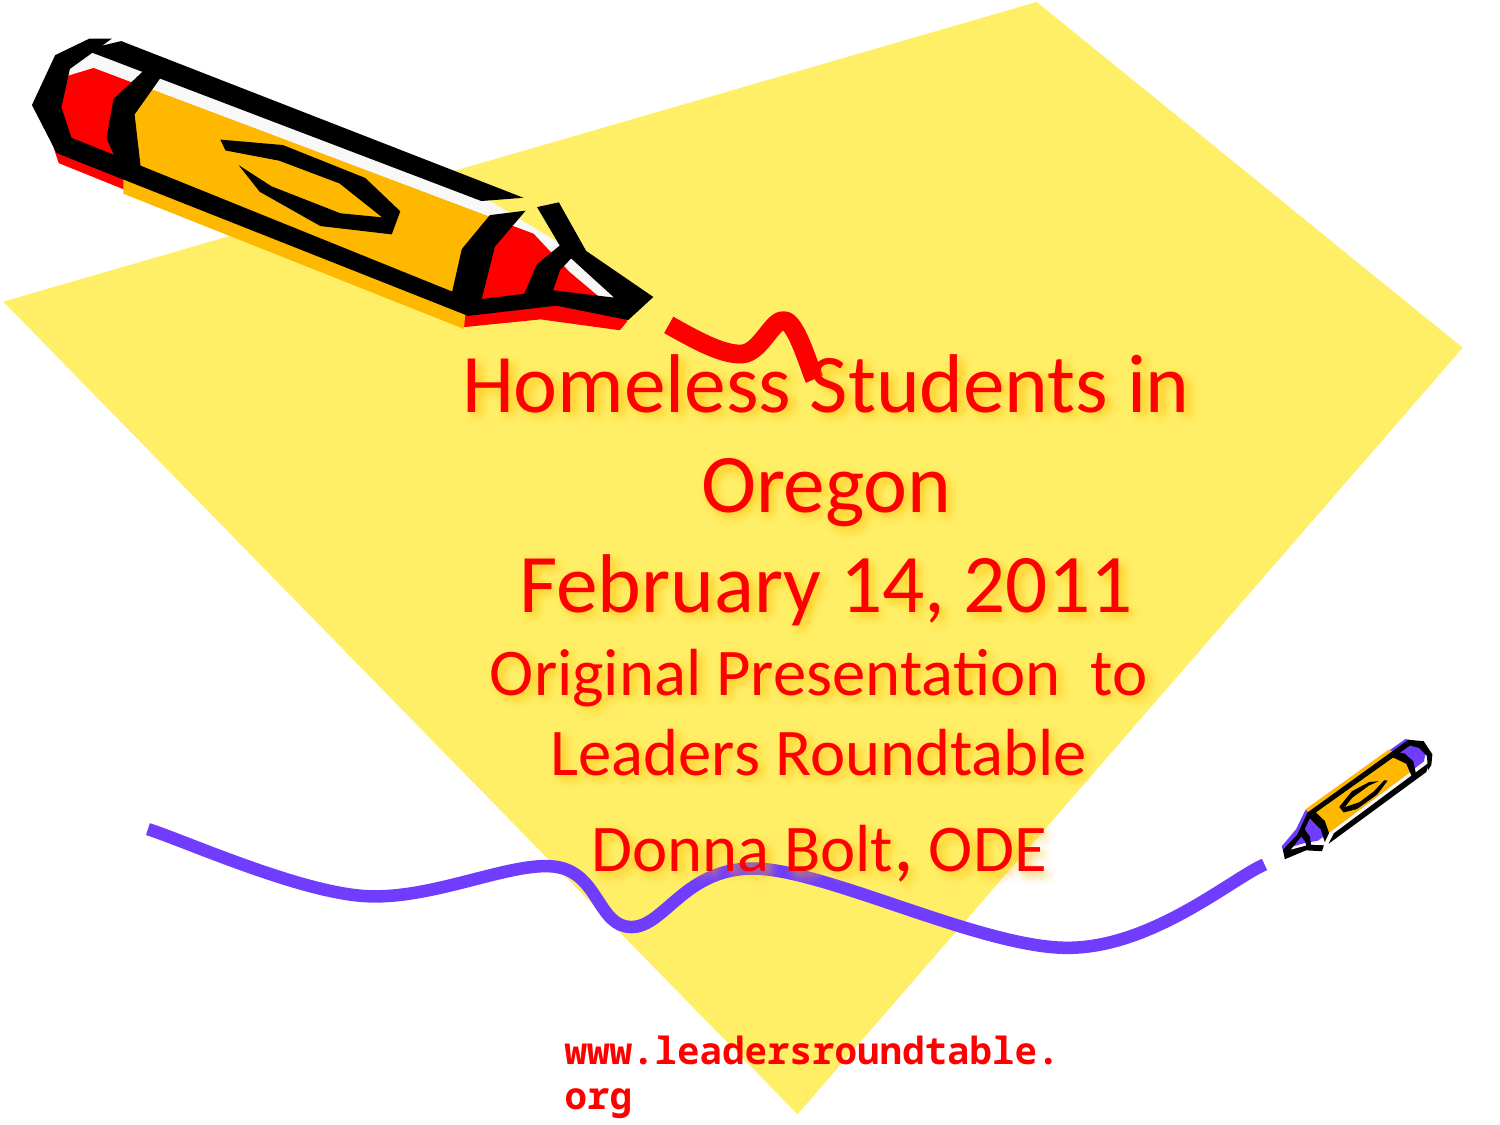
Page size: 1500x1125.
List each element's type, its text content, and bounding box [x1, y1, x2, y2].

text_box [703, 586, 988, 647]
title Homeless Students in Oregon February 14, 2011 Original Presentation to Leaders Roundtable Donna Bolt, ODE [224, 249, 1326, 888]
text_box www.leadersroundtable.org [549, 1019, 1075, 1125]
